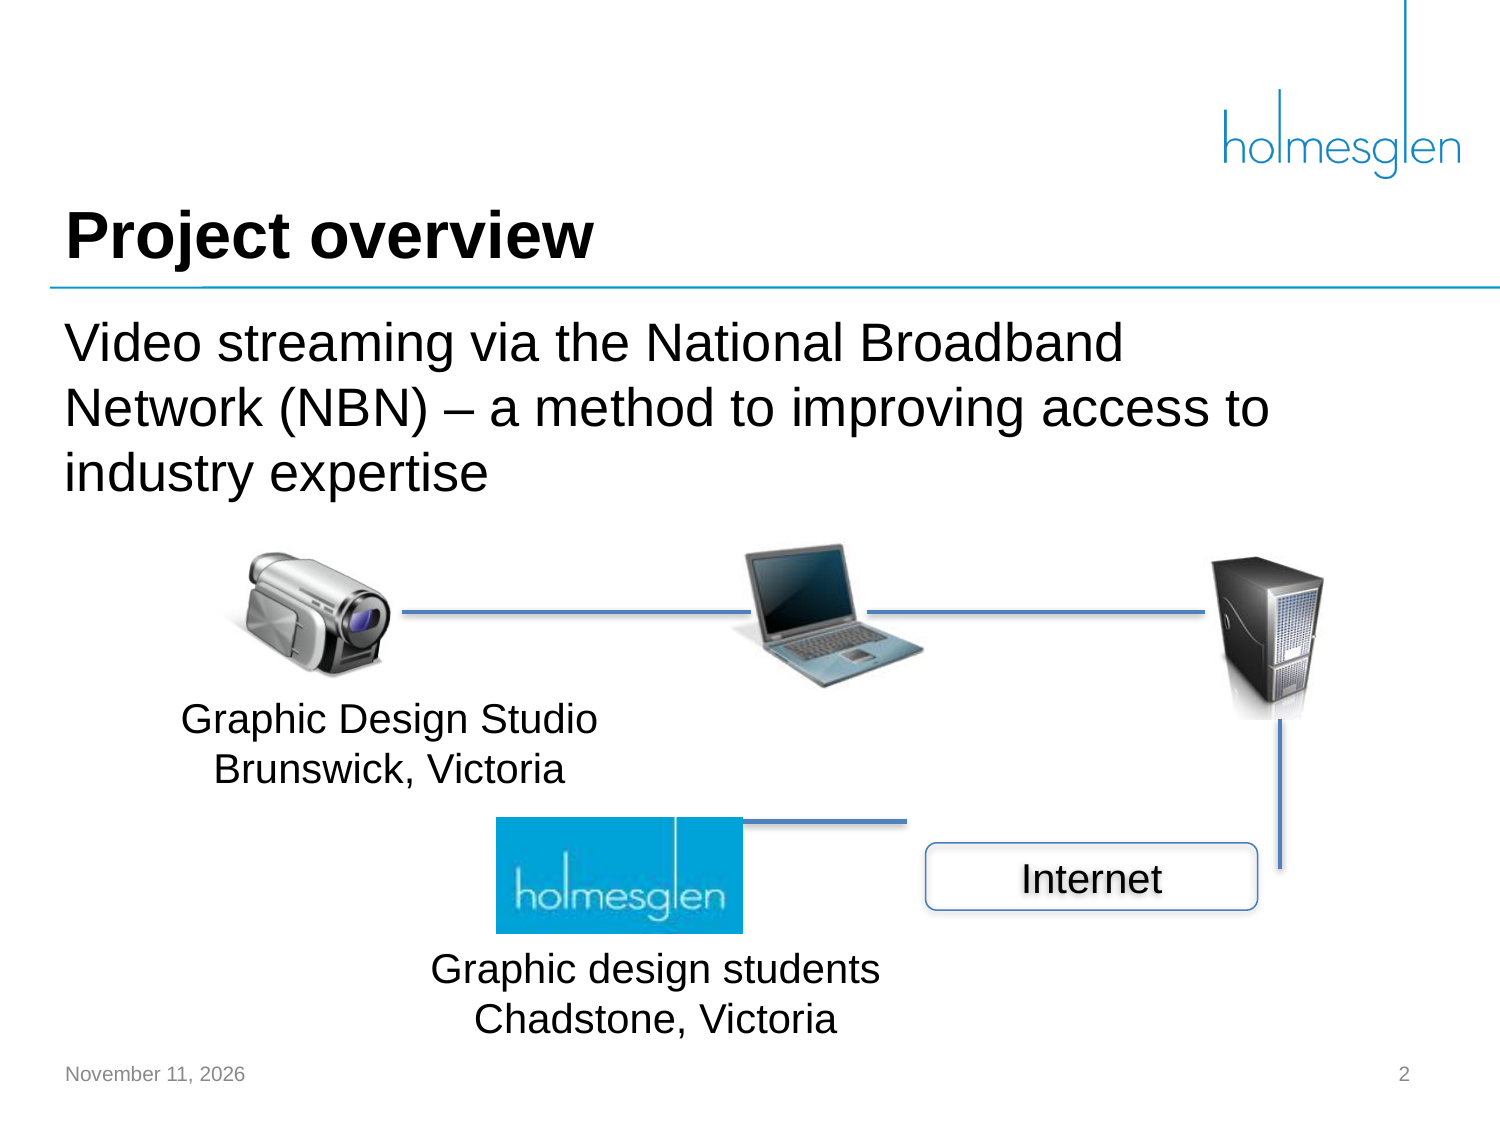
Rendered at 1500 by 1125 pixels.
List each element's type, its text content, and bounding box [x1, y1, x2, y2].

slide_number 2 [1074, 1042, 1425, 1103]
title Project overview [50, 184, 1454, 272]
picture [1224, 0, 1460, 179]
text_box Video streaming via the National Broadband Network (NBN) – a method to improving access to industry expertise [49, 299, 1454, 510]
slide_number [50, 1042, 400, 1103]
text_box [123, 511, 1380, 1052]
